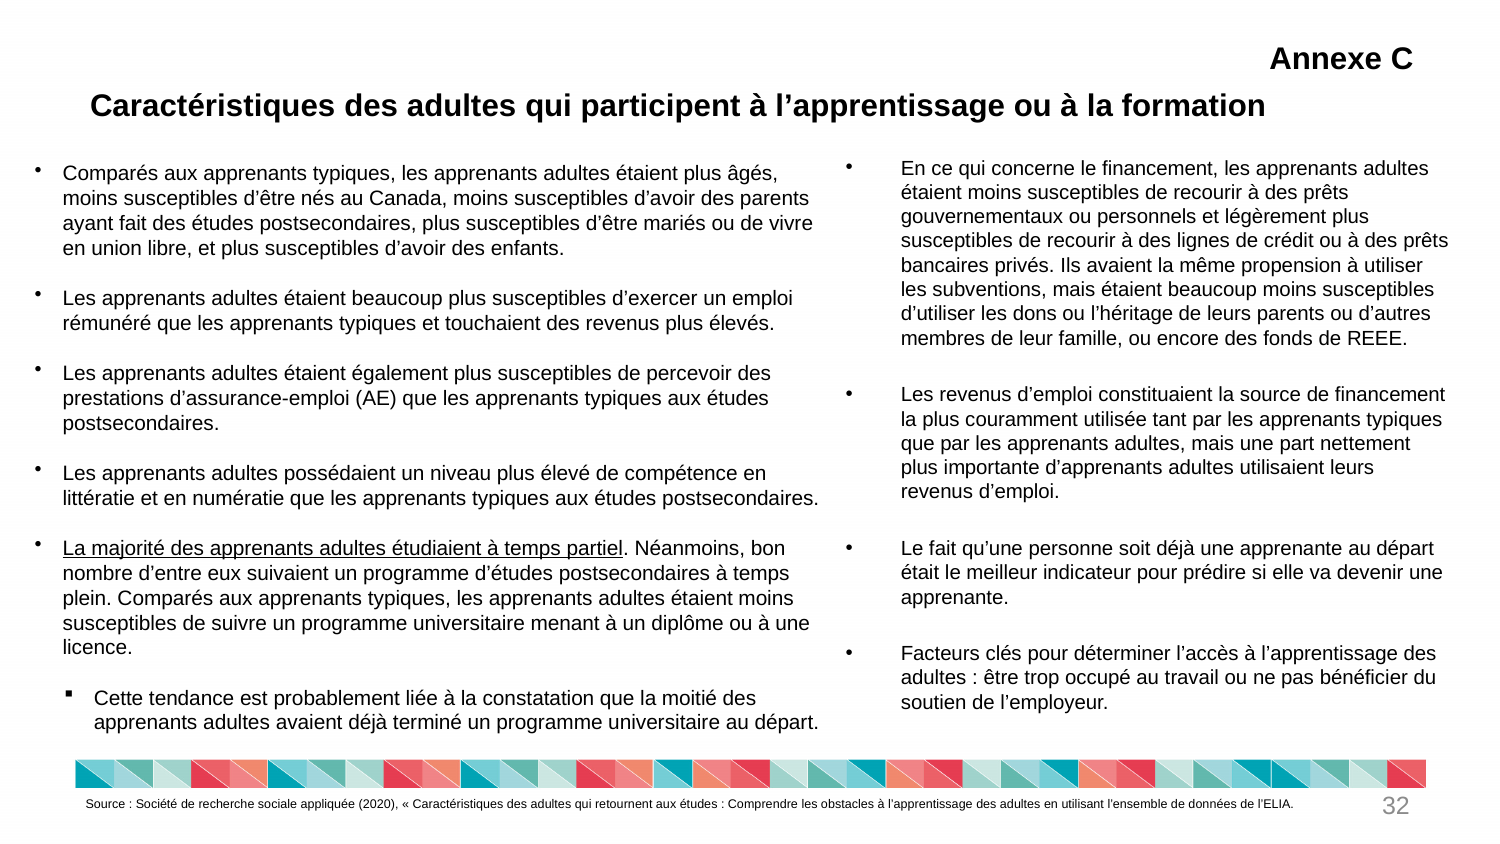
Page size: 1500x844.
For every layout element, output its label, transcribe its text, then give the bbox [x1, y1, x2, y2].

list En ce qui concerne le financement, les apprenants adultes étaient moins susceptibles de recourir à des prêts gouvernementaux ou personnels et légèrement plus susceptibles de recourir à des lignes de crédit ou à des prêts bancaires privés. Ils avaient la même propension à utiliser les subventions, mais étaient beaucoup moins susceptibles d’utiliser les dons ou l’héritage de leurs parents ou d’autres membres de leur famille, ou encore des fonds de REEE. Les revenus d’emploi constituaient la source de financement la plus couramment utilisée tant par les apprenants typiques que par les apprenants adultes, mais une part nettement plus importante d’apprenants adultes utilisaient leurs revenus d’emploi. Le fait qu’une personne soit déjà une apprenante au départ était le meilleur indicateur pour prédire si elle va devenir une apprenante. Facteurs clés pour déterminer l’accès à l’apprentissage des adultes : être trop occupé au travail ou ne pas bénéficier du soutien de l’employeur. [834, 123, 1460, 746]
slide_number 32 [1074, 782, 1425, 827]
text_box Annexe C [74, 33, 1425, 80]
title Caractéristiques des adultes qui participent à l’apprentissage ou à la formation [75, 80, 1425, 154]
text_box Comparés aux apprenants typiques, les apprenants adultes étaient plus âgés, moins susceptibles d’être nés au Canada, moins susceptibles d’avoir des parents ayant fait des études postsecondaires, plus susceptibles d’être mariés ou de vivre en union libre, et plus susceptibles d’avoir des enfants. Les apprenants adultes étaient beaucoup plus susceptibles d’exercer un emploi rémunéré que les apprenants typiques et touchaient des revenus plus élevés. ​ Les apprenants adultes étaient également plus susceptibles de percevoir des prestations d’assurance-emploi (AE) que les apprenants typiques aux études postsecondaires. Les apprenants adultes possédaient un niveau plus élevé de compétence en littératie et en numératie que les apprenants typiques aux études postsecondaires.​ La majorité des apprenants adultes étudiaient à temps partiel. Néanmoins, bon nombre d’entre eux suivaient un programme d’études postsecondaires à temps plein. Comparés aux apprenants typiques, les apprenants adultes étaient moins susceptibles de suivre un programme universitaire menant à un diplôme ou à une licence. Cette tendance est probablement liée à la constatation que la moitié des apprenants adultes avaient déjà terminé un programme universitaire au départ. [23, 154, 835, 740]
text_box Source : Société de recherche sociale appliquée (2020), « Caractéristiques des adultes qui retournent aux études : Comprendre les obstacles à l’apprentissage des adultes en utilisant l’ensemble de données de l’ELIA. [74, 790, 1351, 817]
picture [0, 0, 1500, 844]
